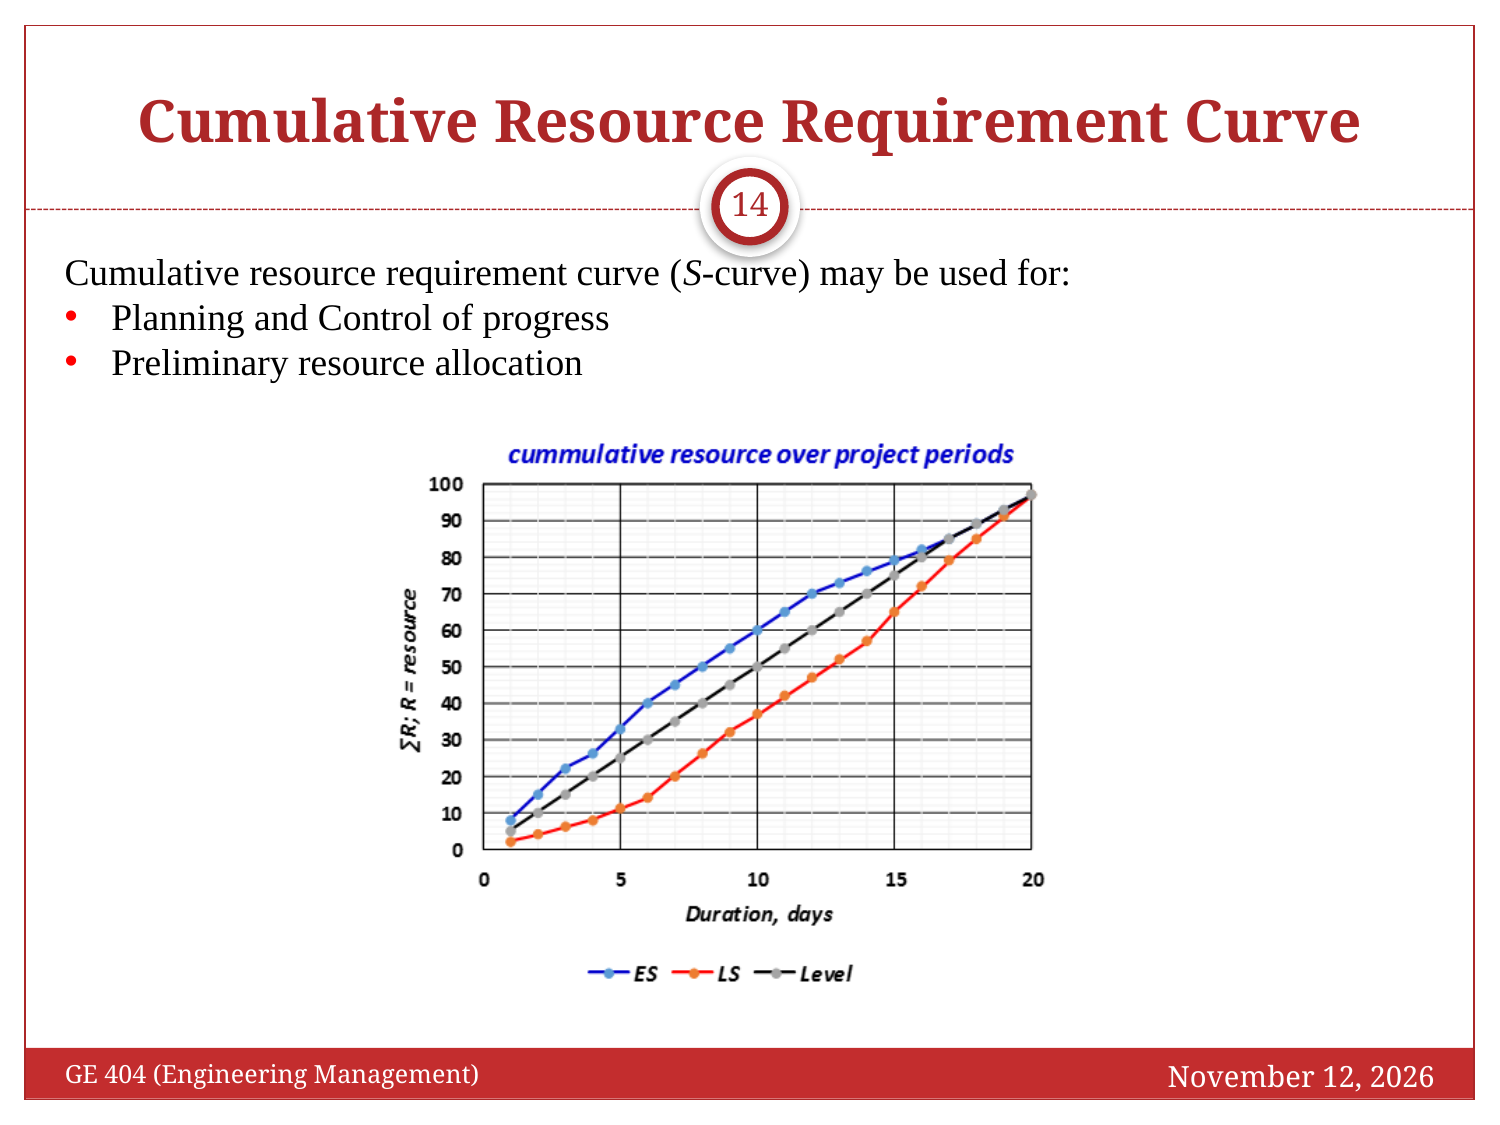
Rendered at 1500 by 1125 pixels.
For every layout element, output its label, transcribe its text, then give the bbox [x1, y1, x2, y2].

title Cumulative Resource Requirement Curve [49, 37, 1450, 162]
footer GE 404 (Engineering Management) [50, 1051, 638, 1112]
picture [363, 391, 1061, 1002]
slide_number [950, 1050, 1450, 1111]
slide_number 14 [712, 169, 788, 240]
text_box Cumulative resource requirement curve (S-curve) may be used for: Planning and Control of progress Preliminary resource allocation [49, 240, 1263, 391]
